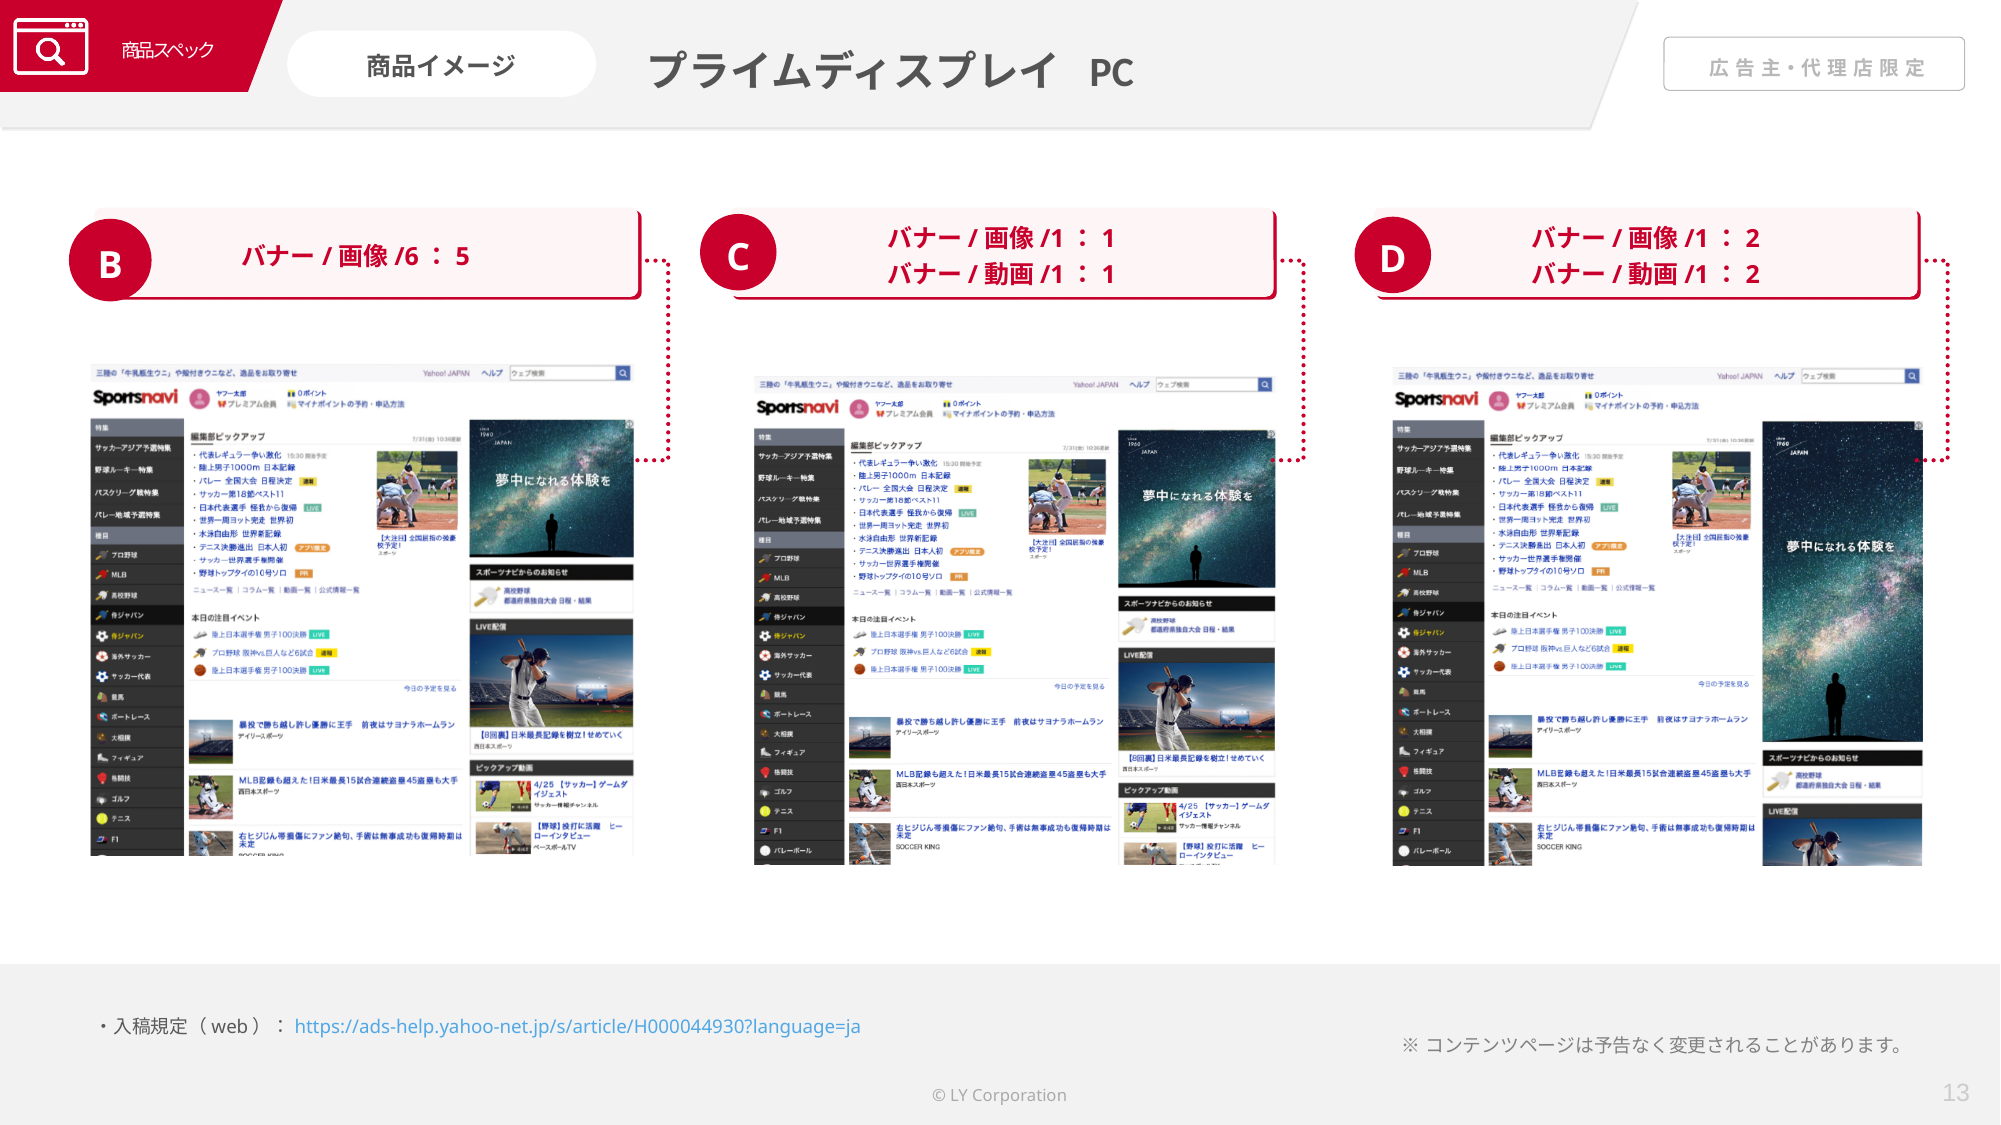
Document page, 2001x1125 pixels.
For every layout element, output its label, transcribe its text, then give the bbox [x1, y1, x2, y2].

text_box バナー/画像/1：1 バナー/動画/1：1 [727, 205, 1276, 299]
text_box © LY Corporation [796, 1085, 1203, 1106]
text_box C [697, 211, 779, 293]
text_box D [1352, 214, 1434, 296]
text_box [1844, 258, 1950, 368]
text_box B [66, 216, 154, 304]
text_box バナー/画像/6：5 [91, 205, 641, 299]
picture [64, 364, 660, 856]
text_box 13 [1813, 1069, 1986, 1115]
picture [729, 376, 1299, 865]
picture [1367, 367, 1948, 866]
text_box [565, 258, 671, 462]
picture [8, 4, 92, 87]
text_box ・入稿規定（web）：https://ads-help.yahoo-net.jp/s/article/H000044930?language=ja [0, 962, 2000, 1125]
text_box [1200, 258, 1306, 384]
text_box 商品イメージ [285, 28, 599, 100]
text_box バナー/画像/1：2 バナー/動画/1：2 [1371, 205, 1920, 299]
text_box ※コンテンツページは予告なく変更されることがあります。 [1401, 1033, 1911, 1056]
list プライムディスプレイ PC [646, 41, 1982, 97]
list 商品スペック [97, 13, 240, 81]
